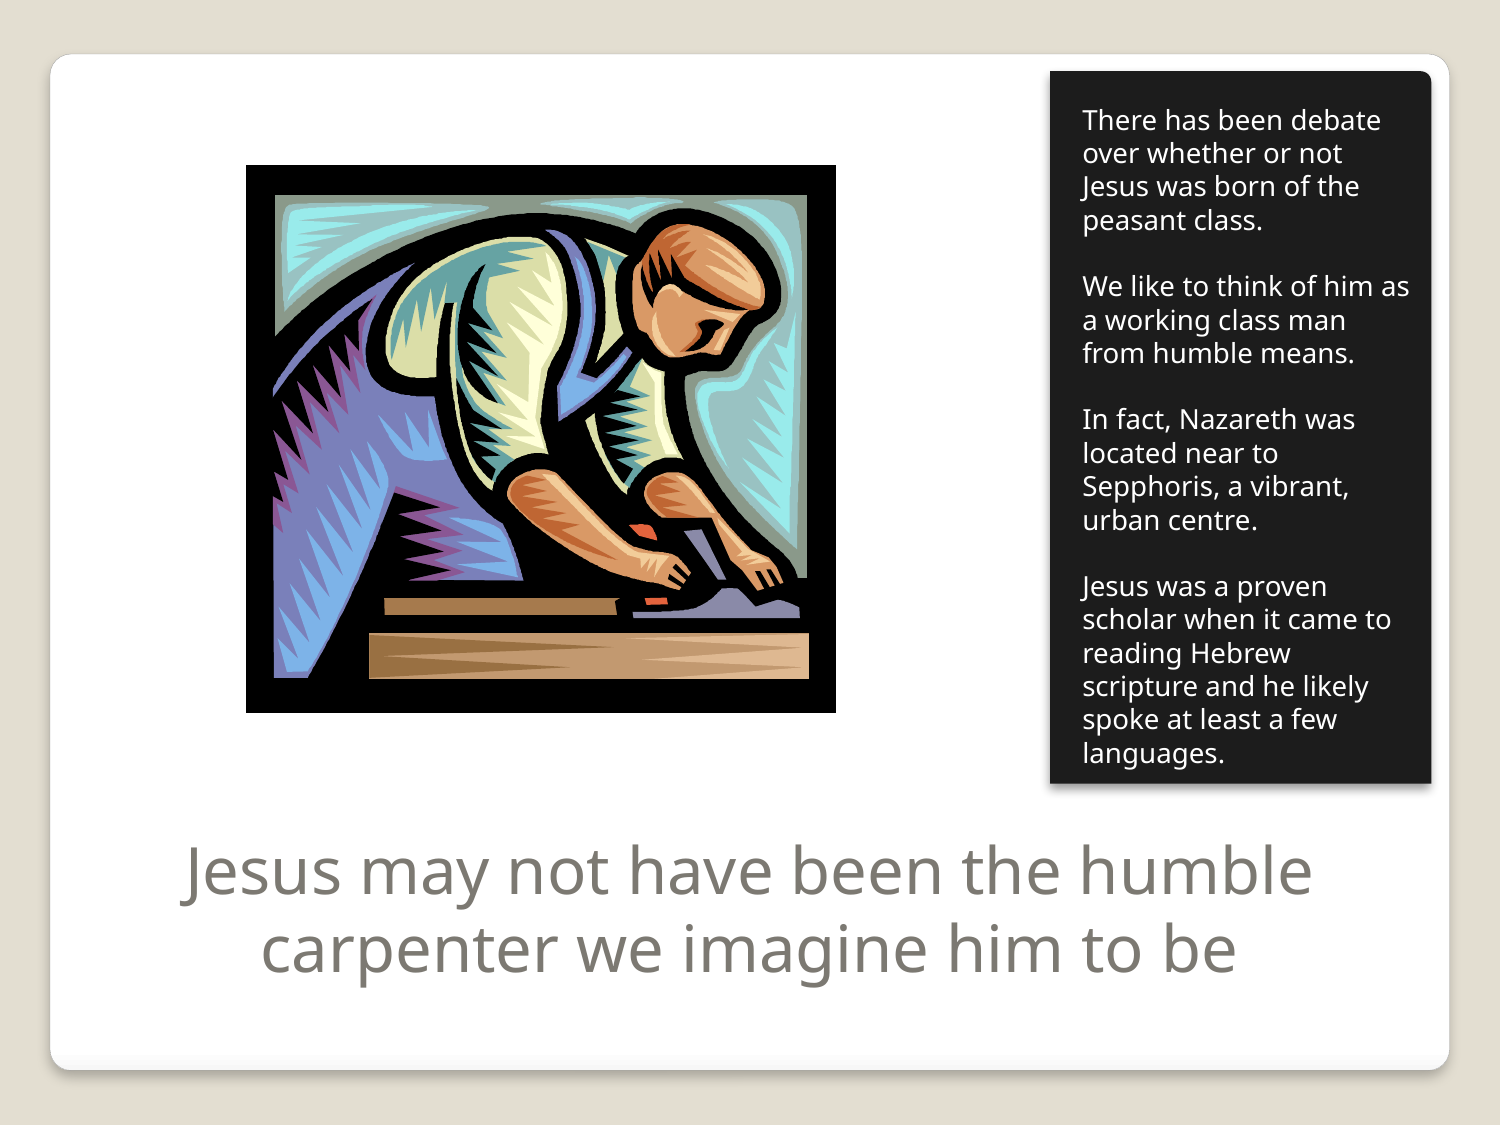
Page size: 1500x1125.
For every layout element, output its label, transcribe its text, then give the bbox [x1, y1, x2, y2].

picture [245, 164, 837, 713]
title Jesus may not have been the humble carpenter we imagine him to be [75, 822, 1425, 995]
list There has been debate over whether or not Jesus was born of the peasant class. We like to think of him as a working class man from humble means. In fact, Nazareth was located near to Sepphoris, a vibrant, urban centre. Jesus was a proven scholar when it came to reading Hebrew scripture and he likely spoke at least a few languages. [1060, 87, 1428, 779]
